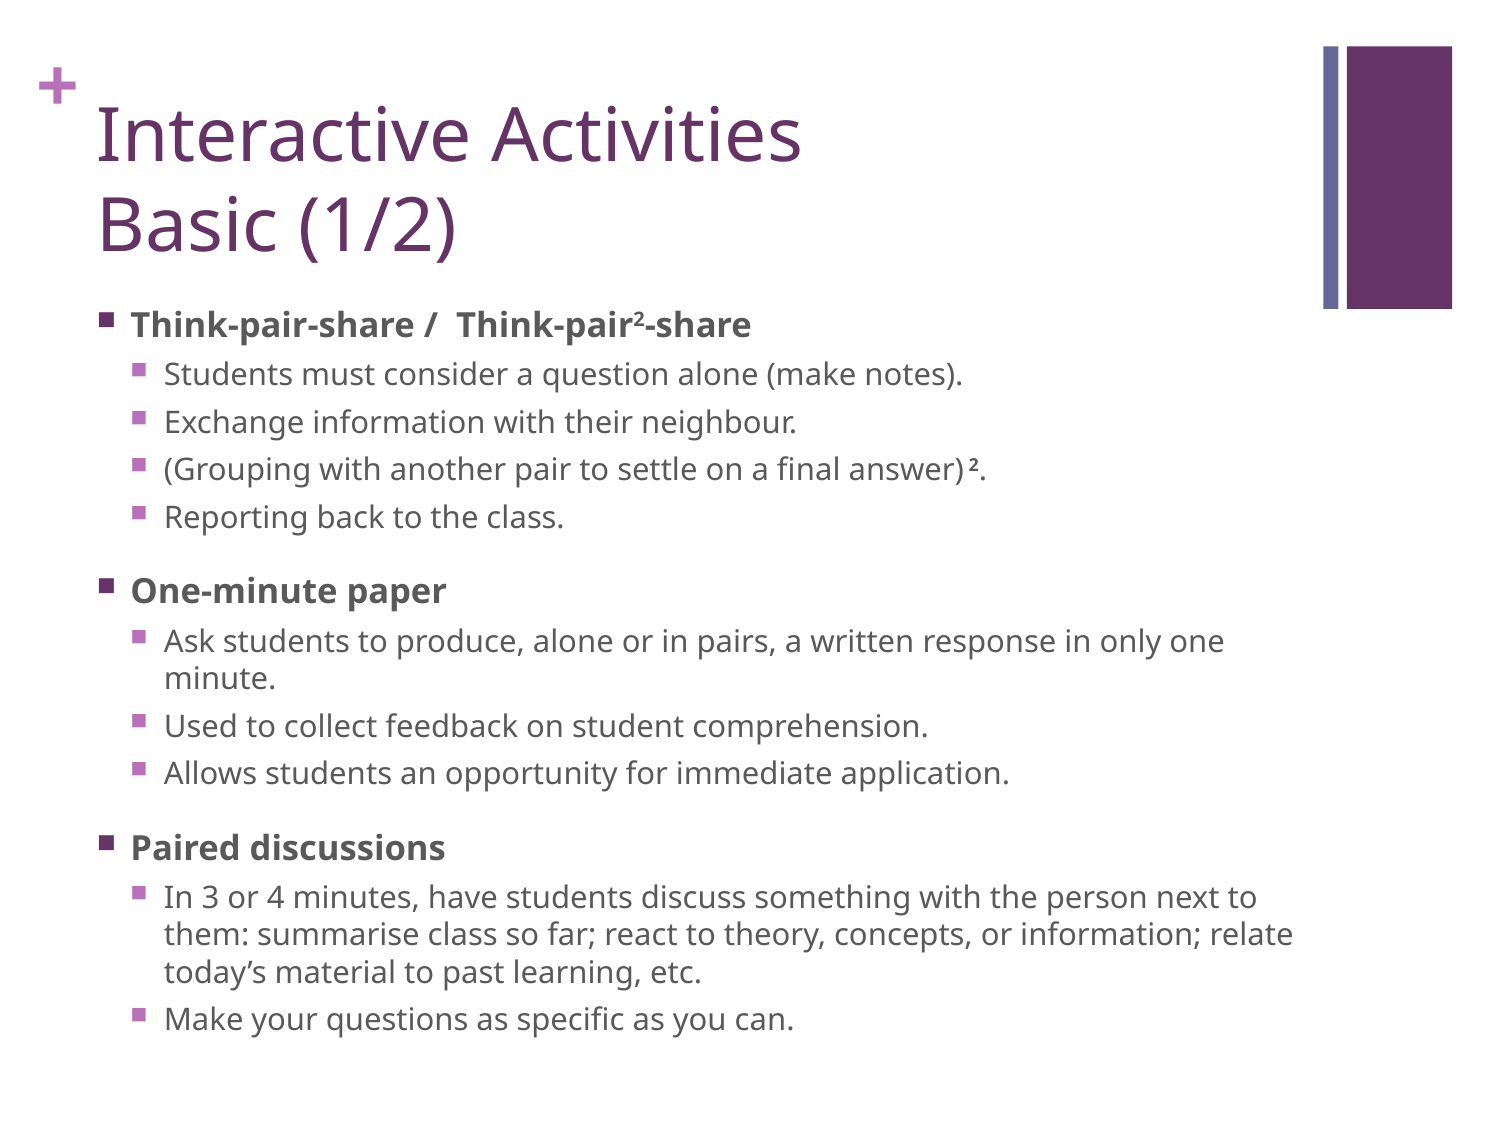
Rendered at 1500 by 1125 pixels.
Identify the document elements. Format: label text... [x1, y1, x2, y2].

list Think-pair-share / Think-pair2-share Students must consider a question alone (make notes). Exchange information with their neighbour. (Grouping with another pair to settle on a final answer) 2. Reporting back to the class. One-minute paper Ask students to produce, alone or in pairs, a written response in only one minute. Used to collect feedback on student comprehension. Allows students an opportunity for immediate application. Paired discussions In 3 or 4 minutes, have students discuss something with the person next to them: summarise class so far; react to theory, concepts, or information; relate today’s material to past learning, etc. Make your questions as specific as you can. [81, 294, 1322, 1047]
title Interactive Activities Basic (1/2) [81, 79, 1322, 263]
